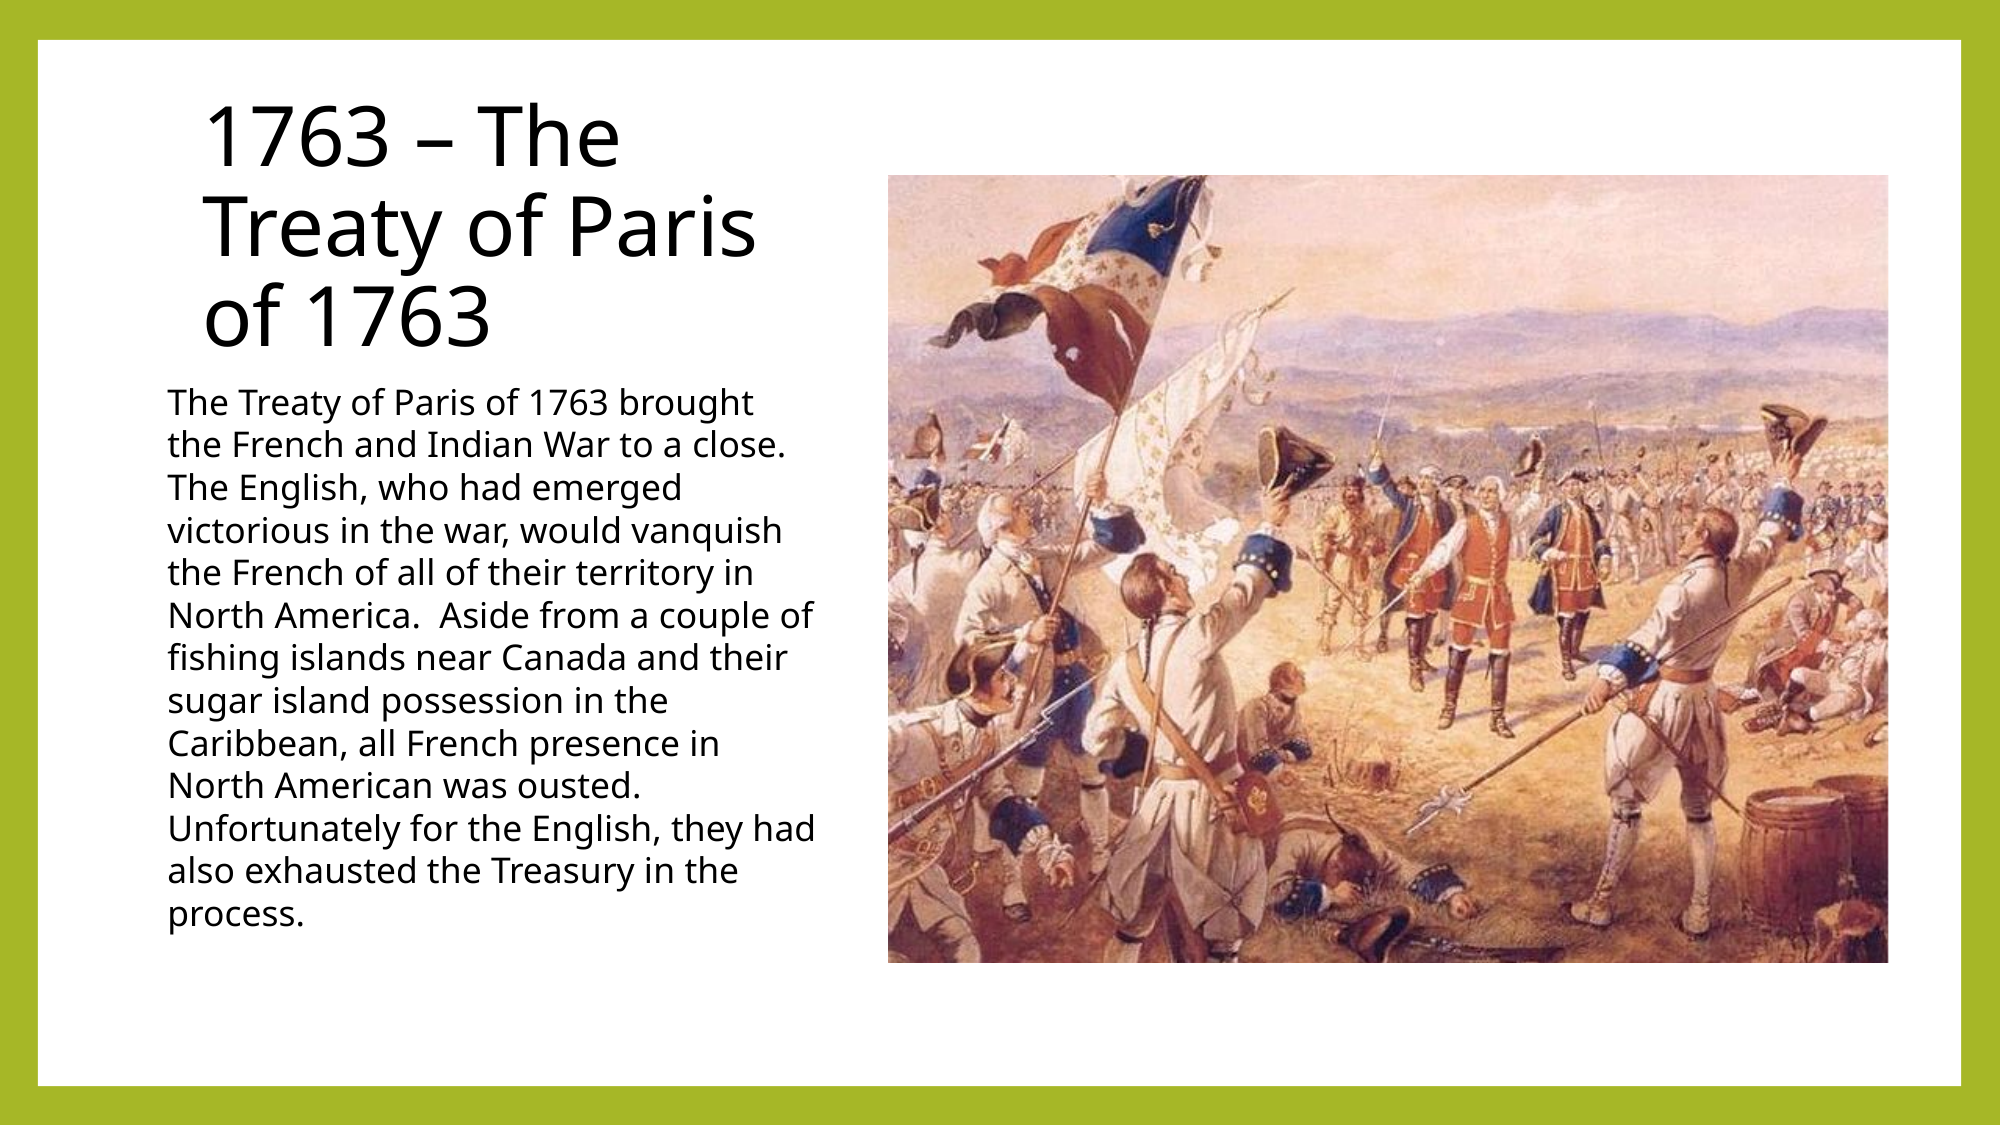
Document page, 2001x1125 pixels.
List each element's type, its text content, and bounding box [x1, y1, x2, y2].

picture [887, 175, 1889, 964]
title 1763 – The Treaty of Paris of 1763 [187, 179, 833, 372]
list The Treaty of Paris of 1763 brought the French and Indian War to a close. The English, who had emerged victorious in the war, would vanquish the French of all of their territory in North America. Aside from a couple of fishing islands near Canada and their sugar island possession in the Caribbean, all French presence in North American was ousted. Unfortunately for the English, they had also exhausted the Treasury in the process. [152, 372, 833, 963]
